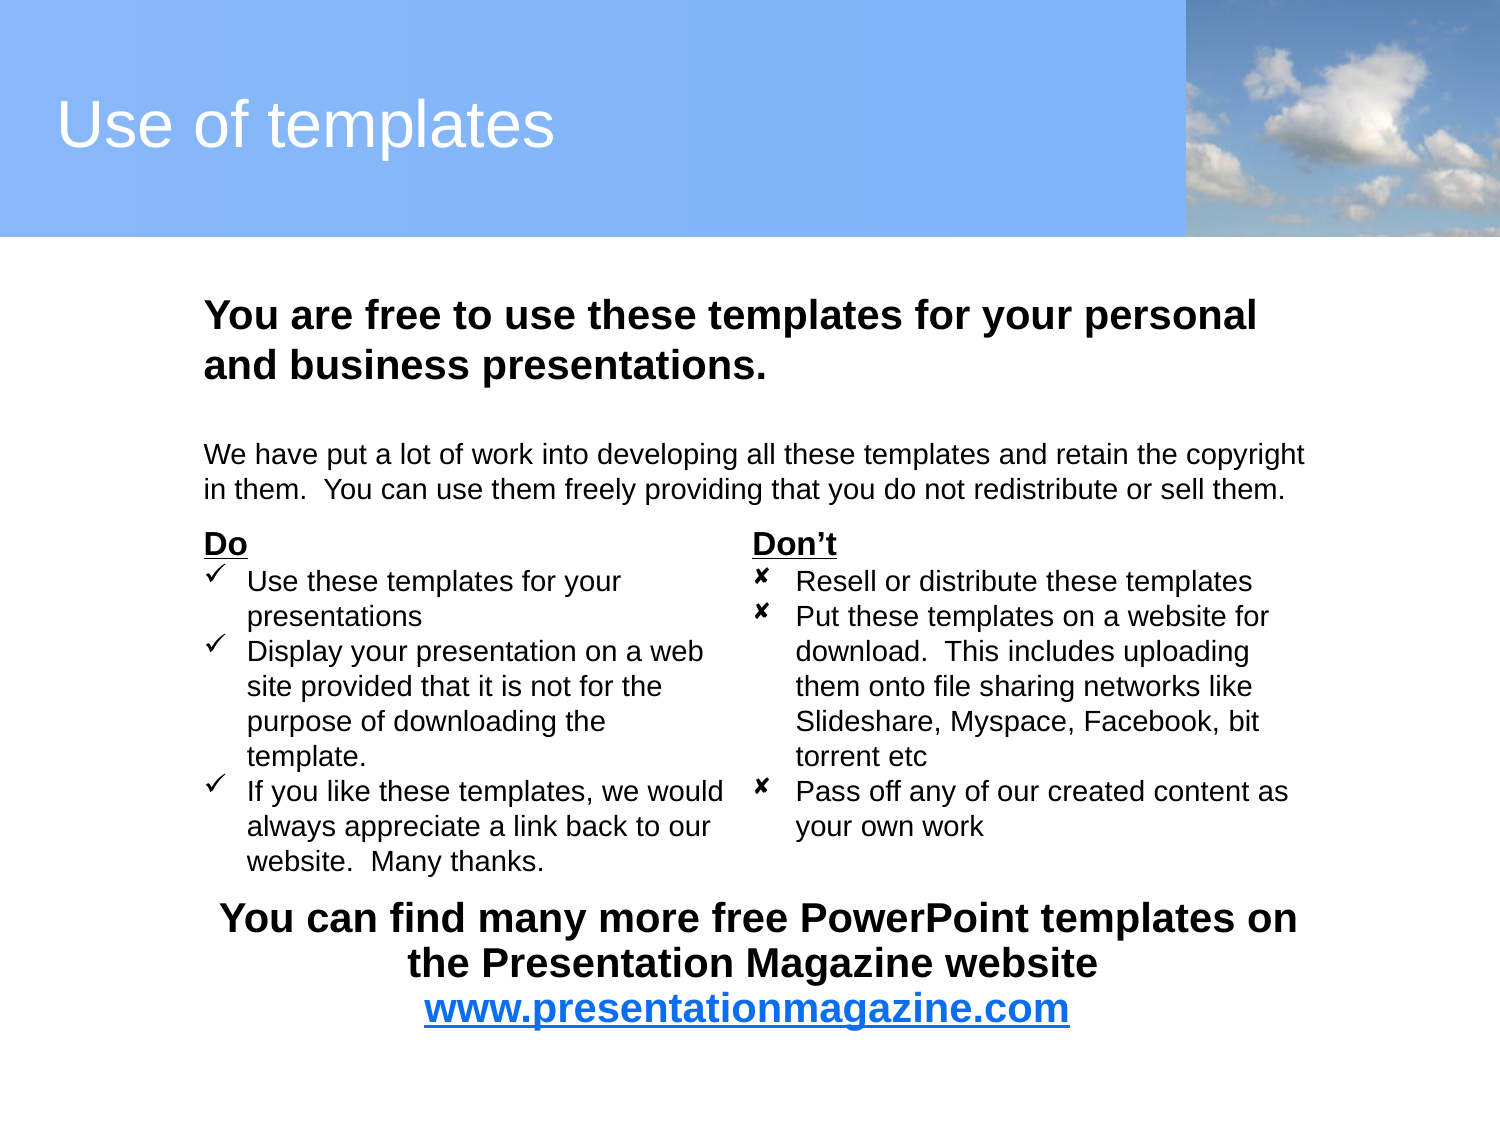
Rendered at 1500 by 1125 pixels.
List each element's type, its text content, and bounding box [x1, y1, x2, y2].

picture [1186, 0, 1500, 237]
text_box Do Use these templates for your presentations Display your presentation on a web site provided that it is not for the purpose of downloading the template. If you like these templates, we would always appreciate a link back to our website. Many thanks. [188, 515, 749, 889]
title Use of templates [41, 45, 1164, 197]
text_box You can find many more free PowerPoint templates on the Presentation Magazine website www.presentationmagazine.com [171, 889, 1347, 1040]
text_box [88, 208, 1436, 1083]
text_box We have put a lot of work into developing all these templates and retain the copyright in them. You can use them freely providing that you do not redistribute or sell them. [188, 427, 1325, 513]
text_box You are free to use these templates for your personal and business presentations. [188, 280, 1329, 396]
text_box Don’t Resell or distribute these templates Put these templates on a website for download. This includes uploading them onto file sharing networks like Slideshare, Myspace, Facebook, bit torrent etc Pass off any of our created content as your own work [737, 515, 1335, 850]
